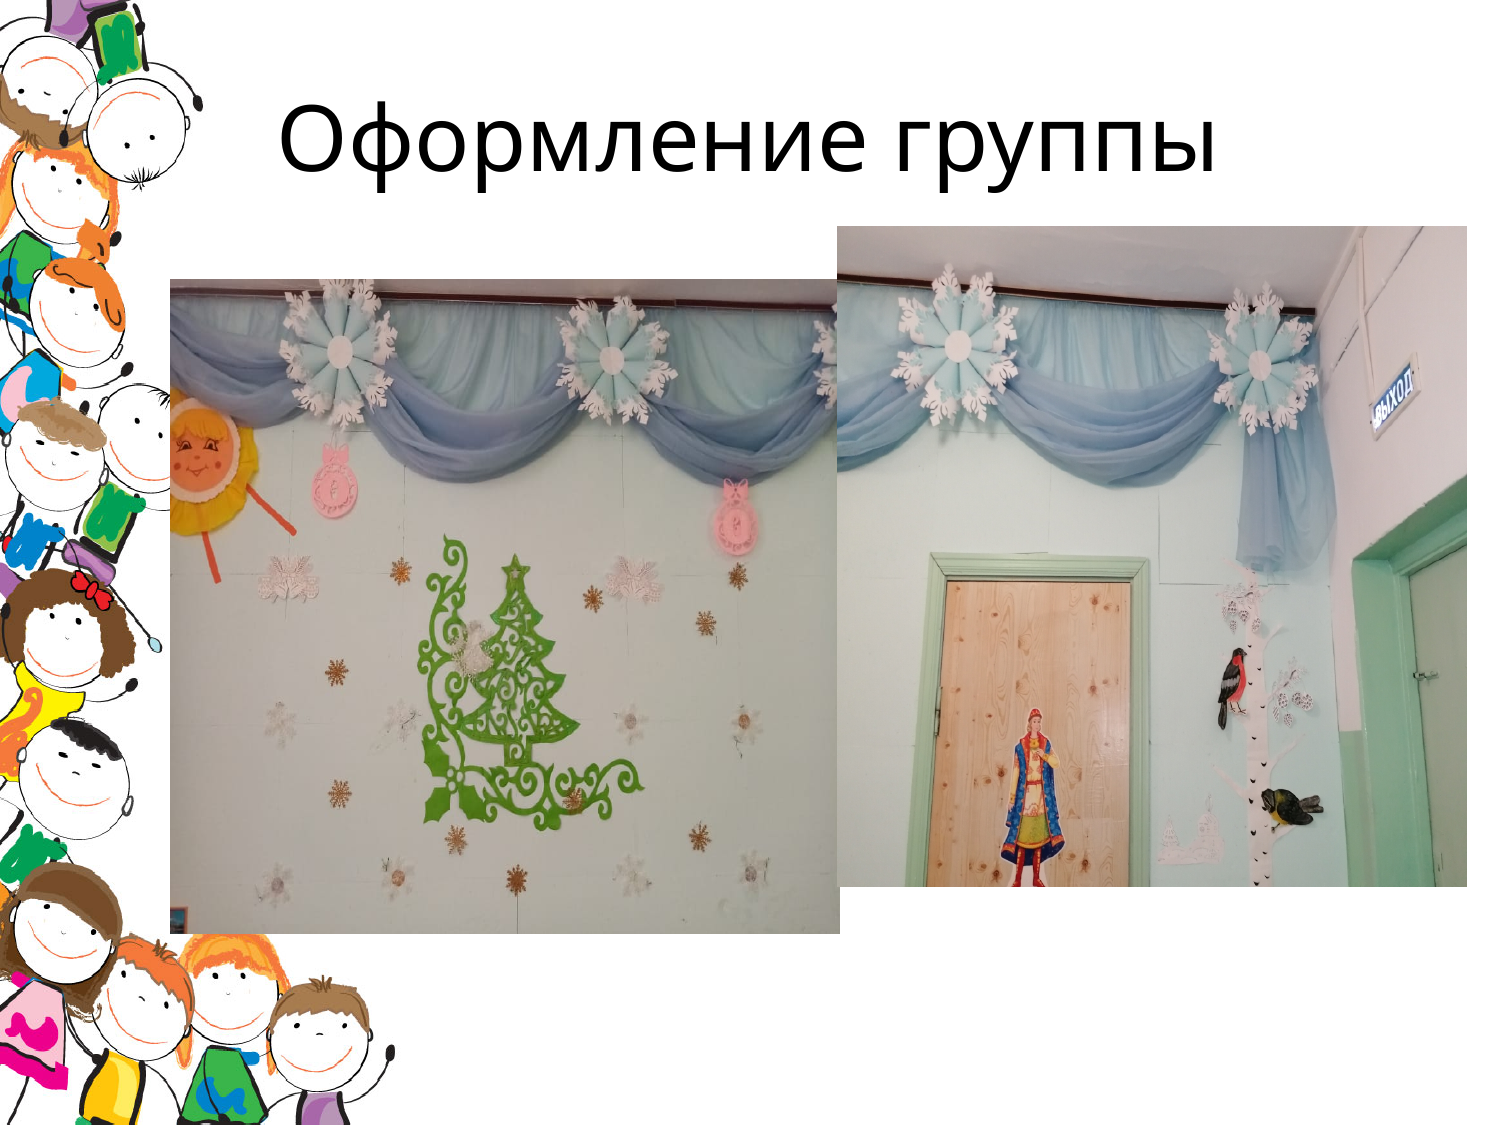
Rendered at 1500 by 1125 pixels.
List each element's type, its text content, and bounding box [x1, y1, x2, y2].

title Оформление группы [261, 59, 1398, 224]
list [170, 279, 840, 934]
picture [0, 0, 1500, 1125]
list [837, 226, 1467, 887]
picture [0, 262, 10, 274]
